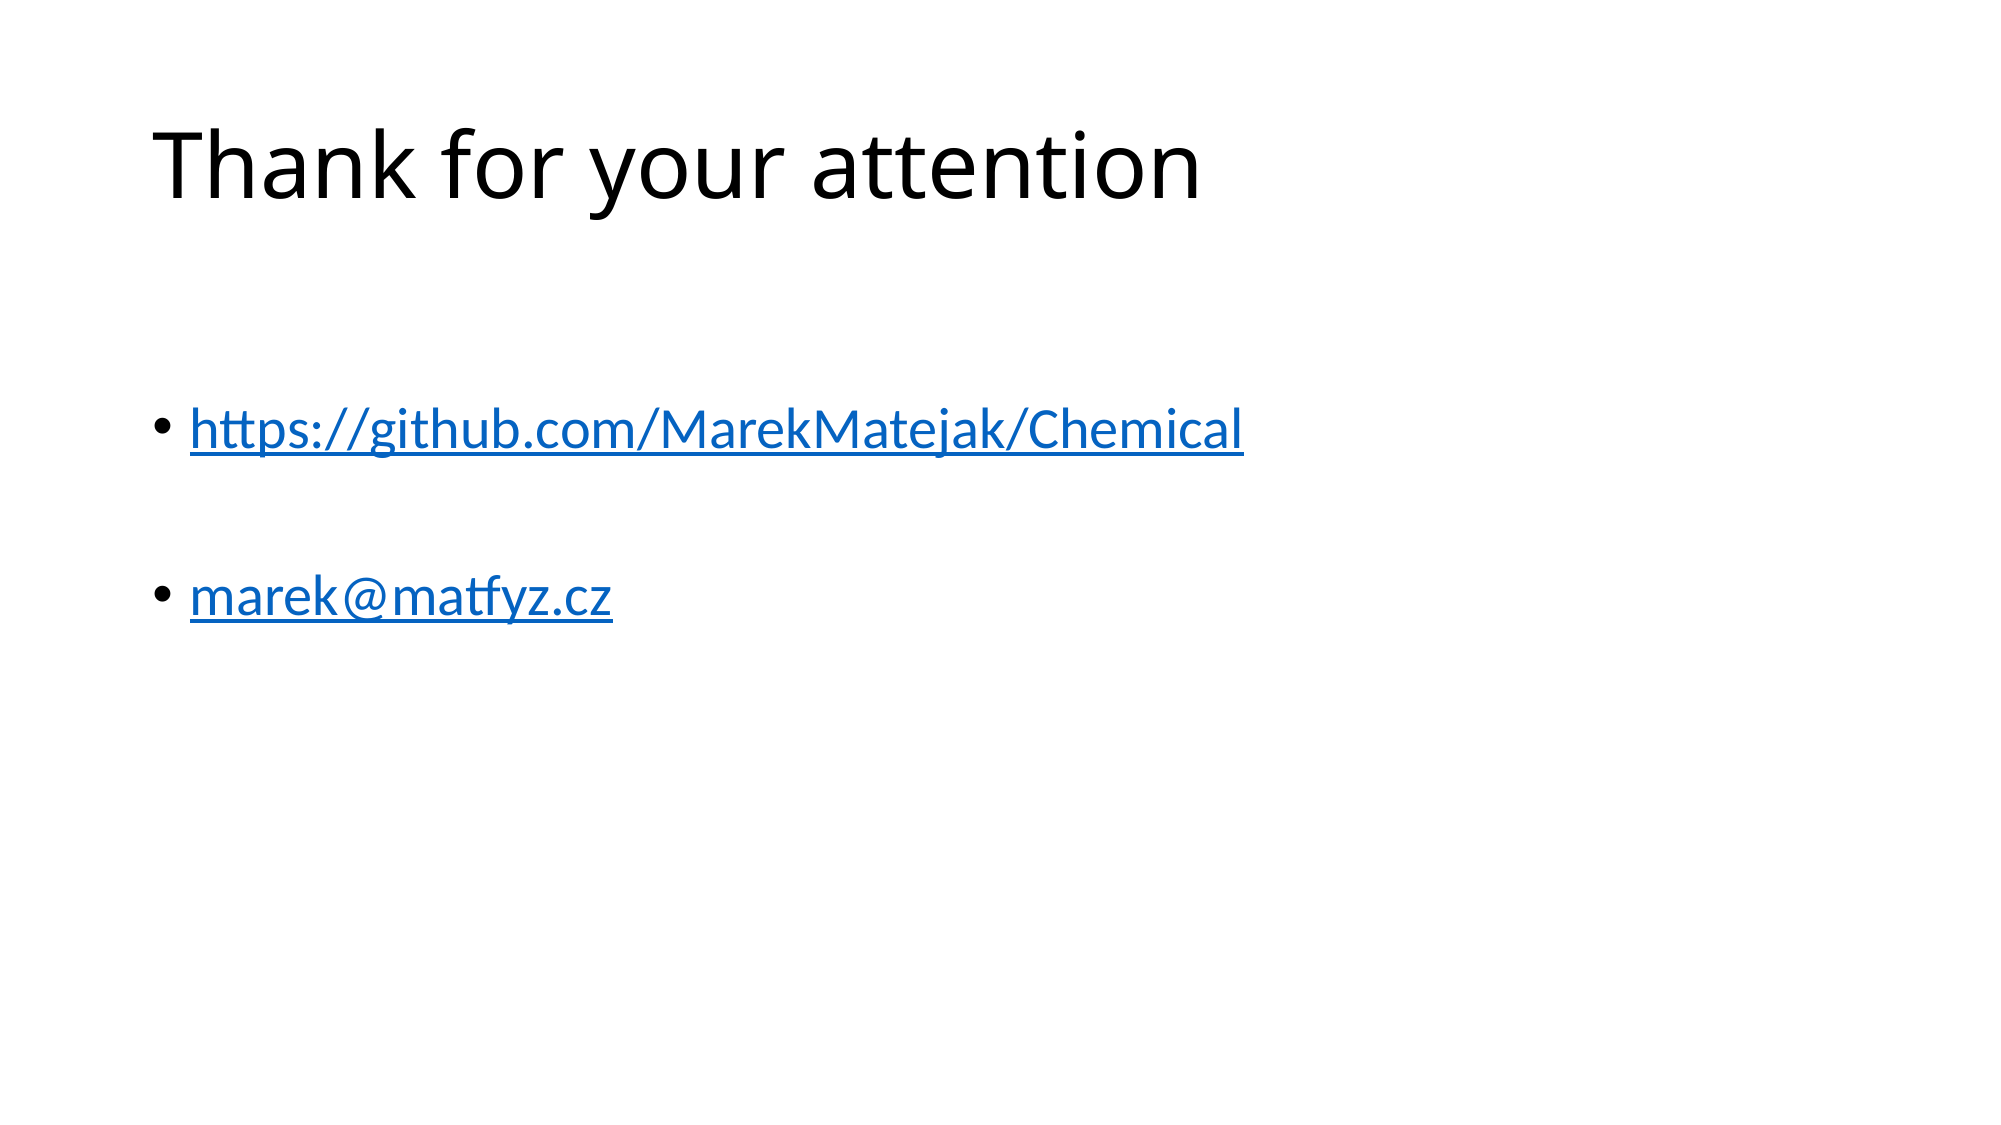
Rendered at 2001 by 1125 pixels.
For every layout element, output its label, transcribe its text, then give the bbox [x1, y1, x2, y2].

list https://github.com/MarekMatejak/Chemical marek@matfyz.cz [137, 299, 1863, 1014]
title Thank for your attention [137, 59, 1863, 278]
